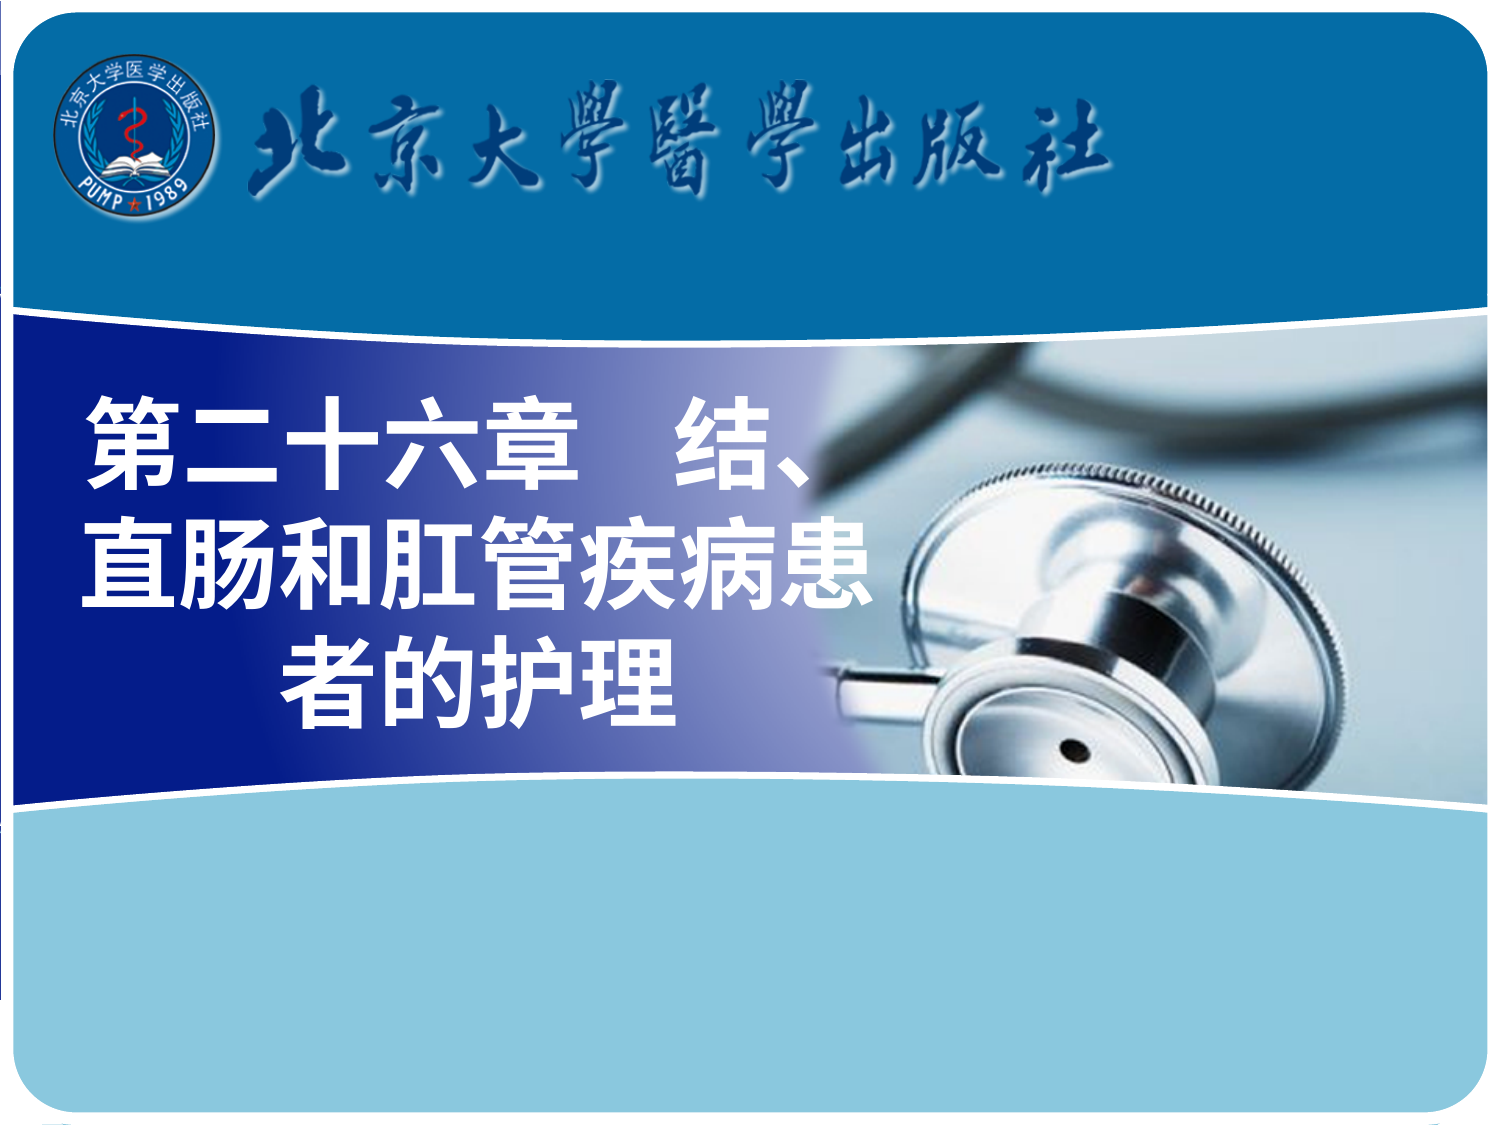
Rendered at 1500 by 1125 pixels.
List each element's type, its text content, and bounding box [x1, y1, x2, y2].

picture [14, 315, 1487, 805]
picture [53, 54, 1117, 225]
title 第二十六章 结、直肠和肛管疾病患者的护理 [52, 373, 904, 749]
